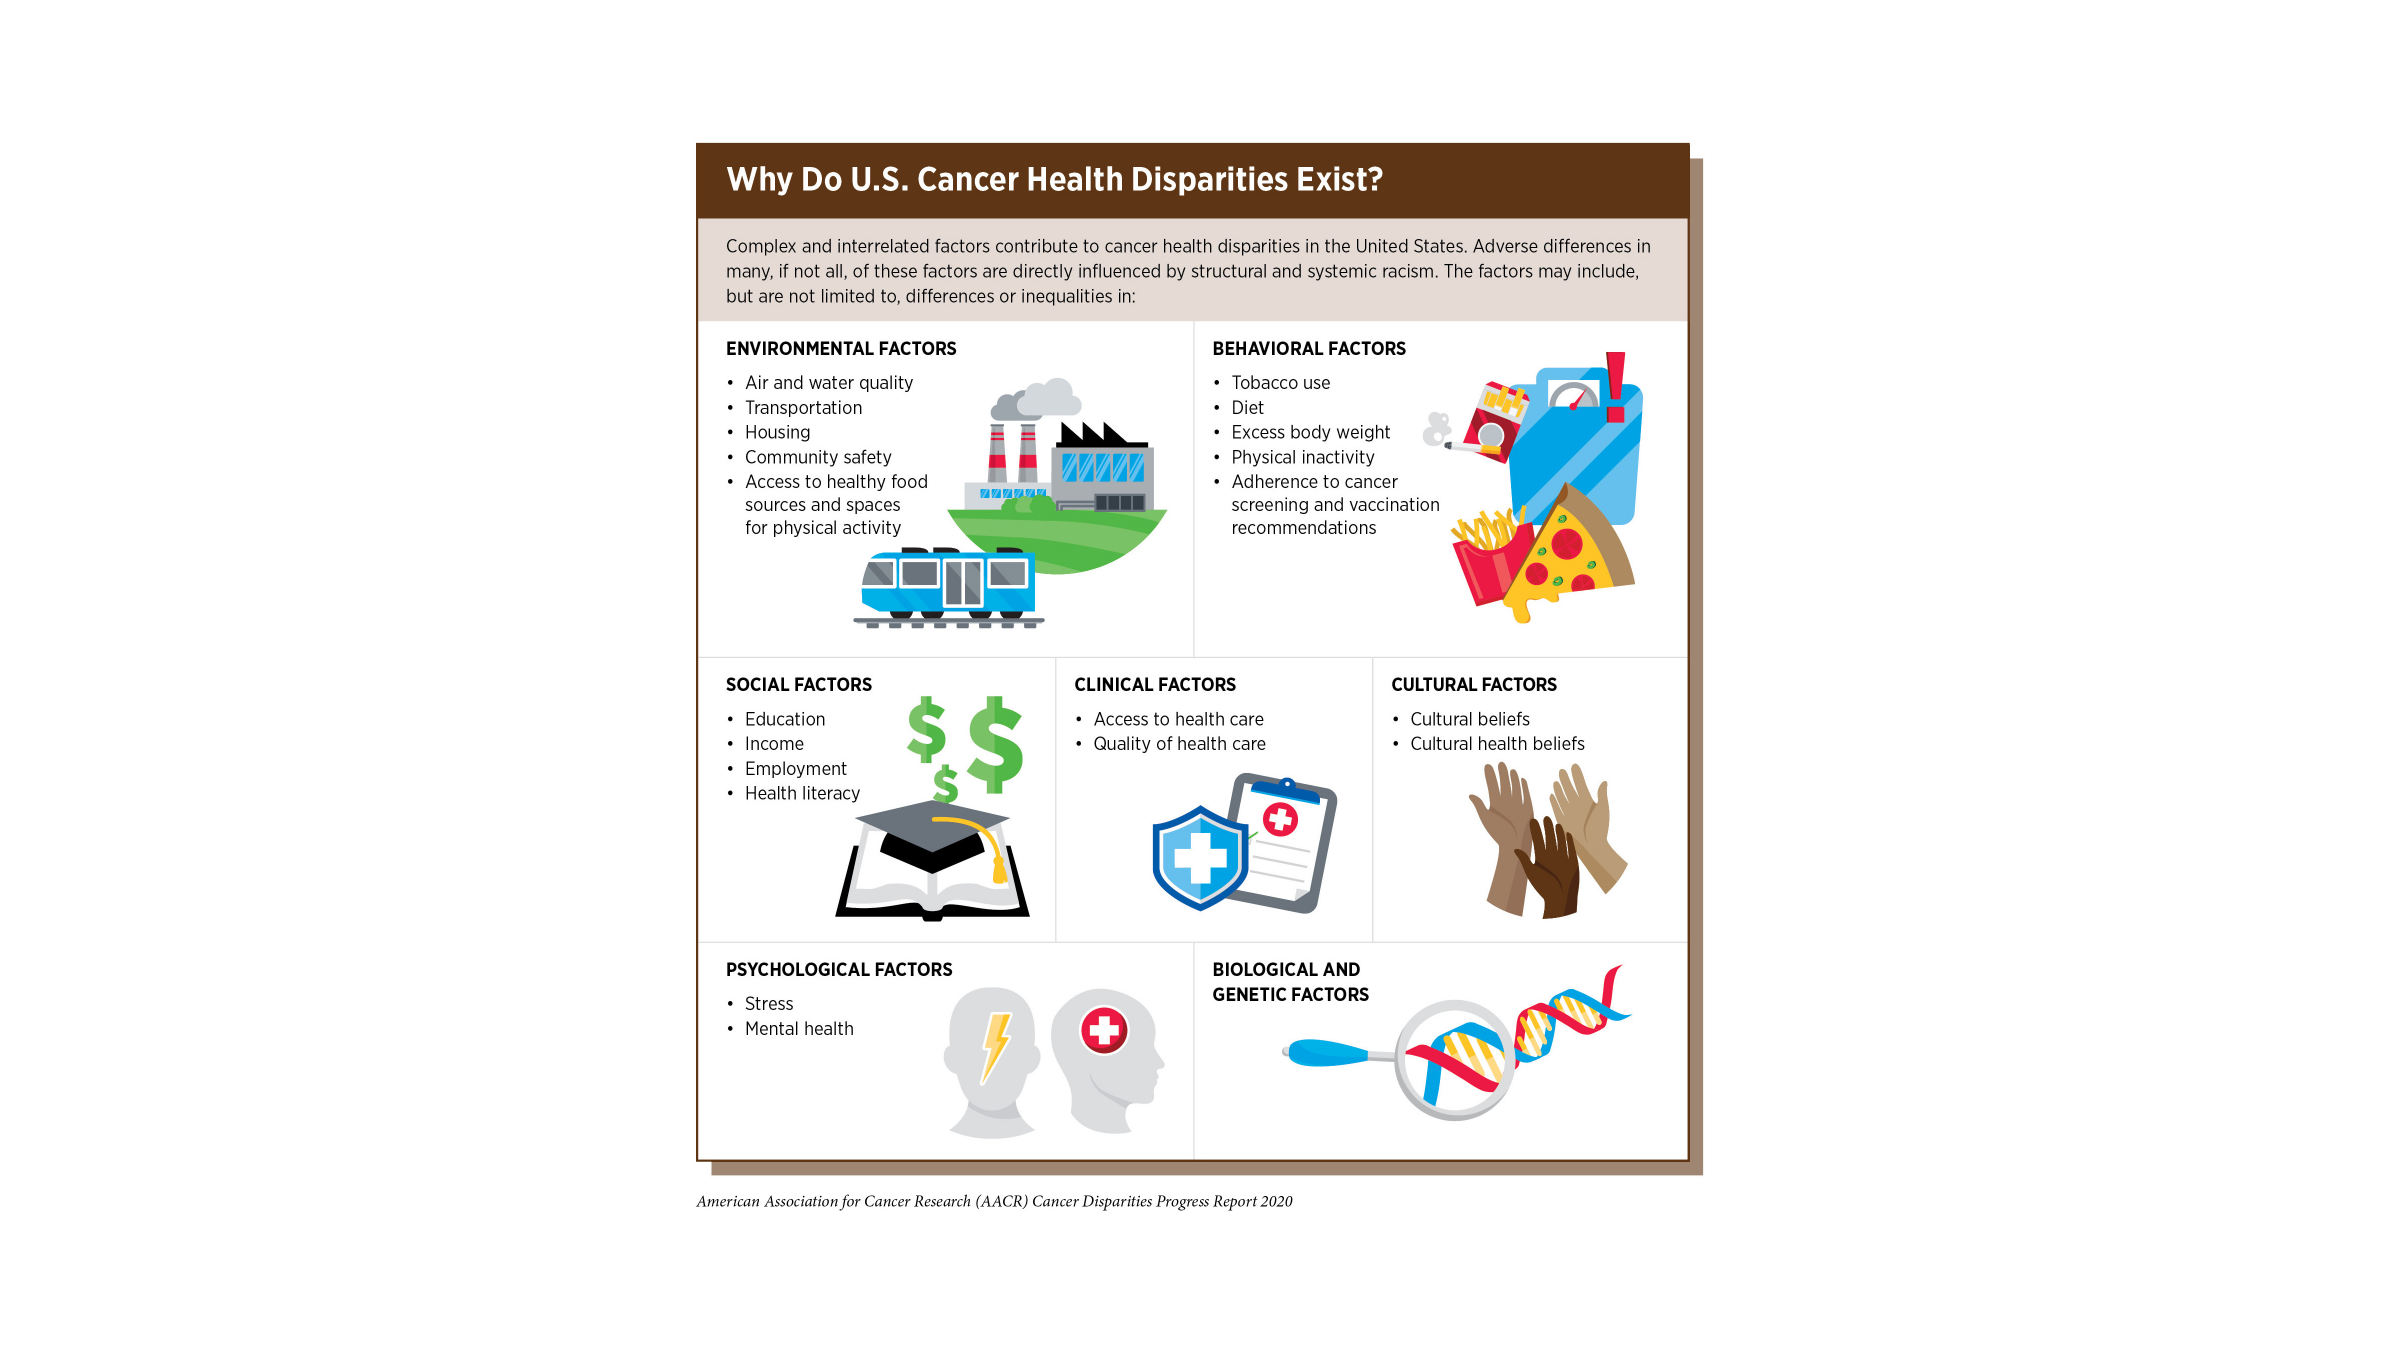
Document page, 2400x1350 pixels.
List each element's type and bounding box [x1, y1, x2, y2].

picture [689, 134, 1711, 1216]
